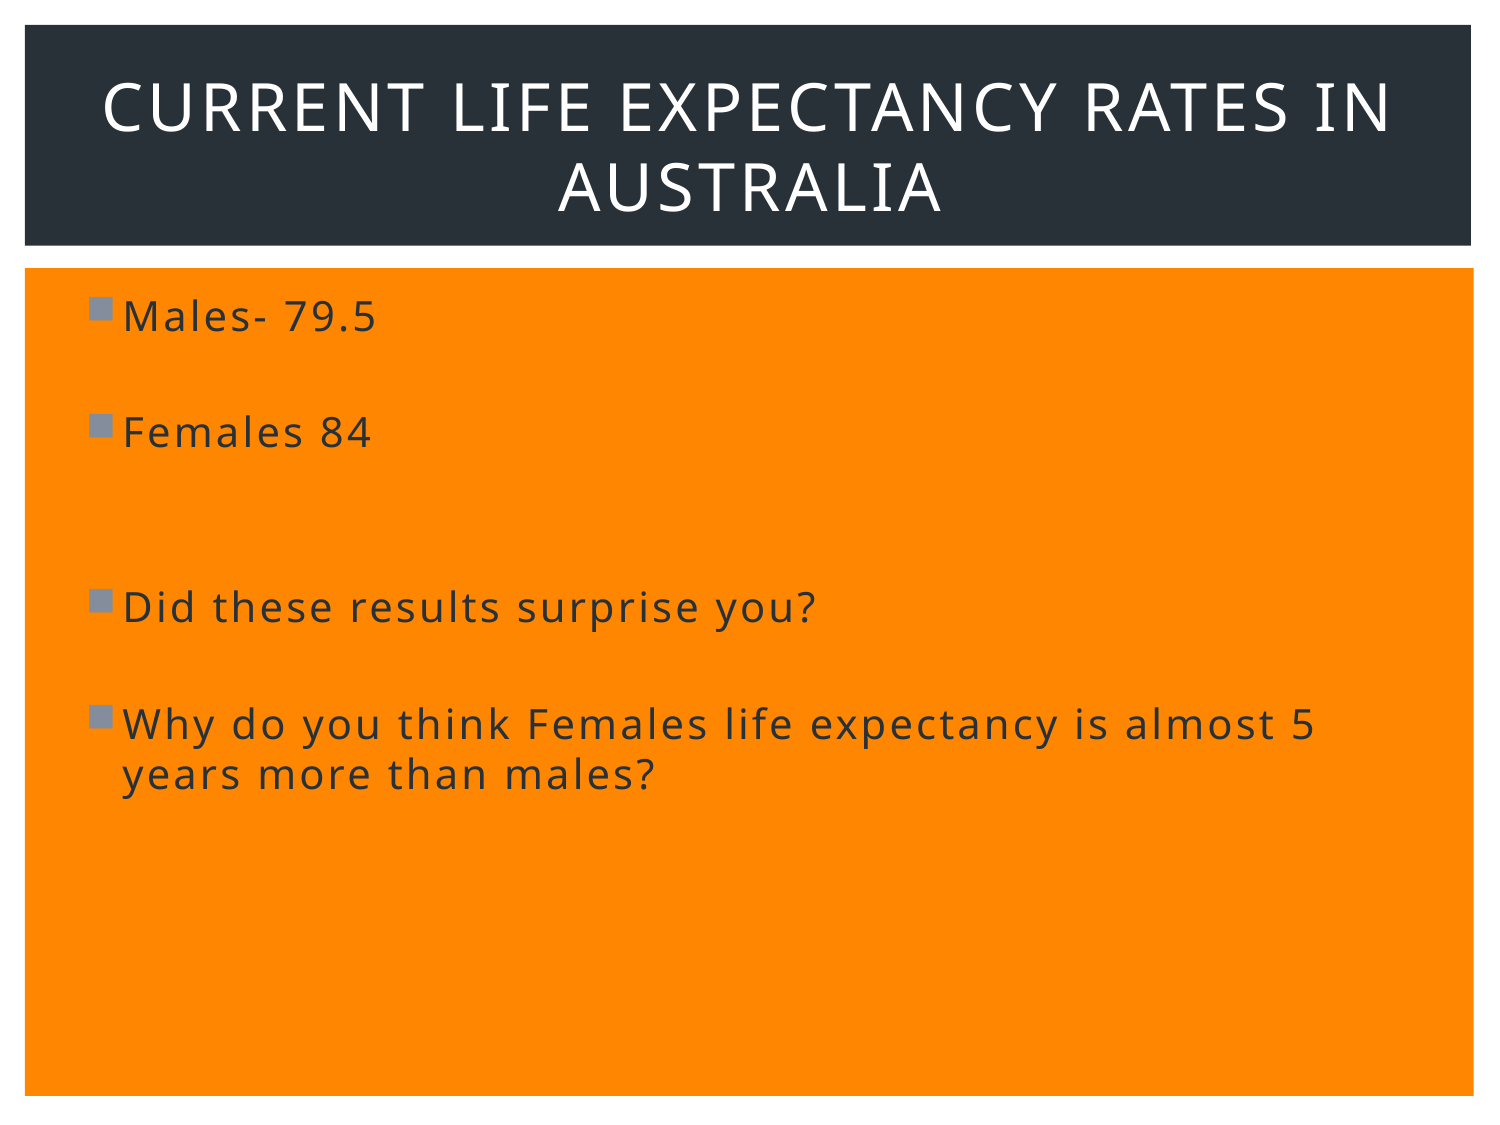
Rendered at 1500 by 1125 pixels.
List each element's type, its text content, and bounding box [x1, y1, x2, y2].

list Males- 79.5 Females 84 Did these results surprise you? Why do you think Females life expectancy is almost 5 years more than males? [62, 281, 1442, 1005]
title Current LIFE EXPECTANCY RATES IN AUSTRALIA [62, 58, 1438, 232]
